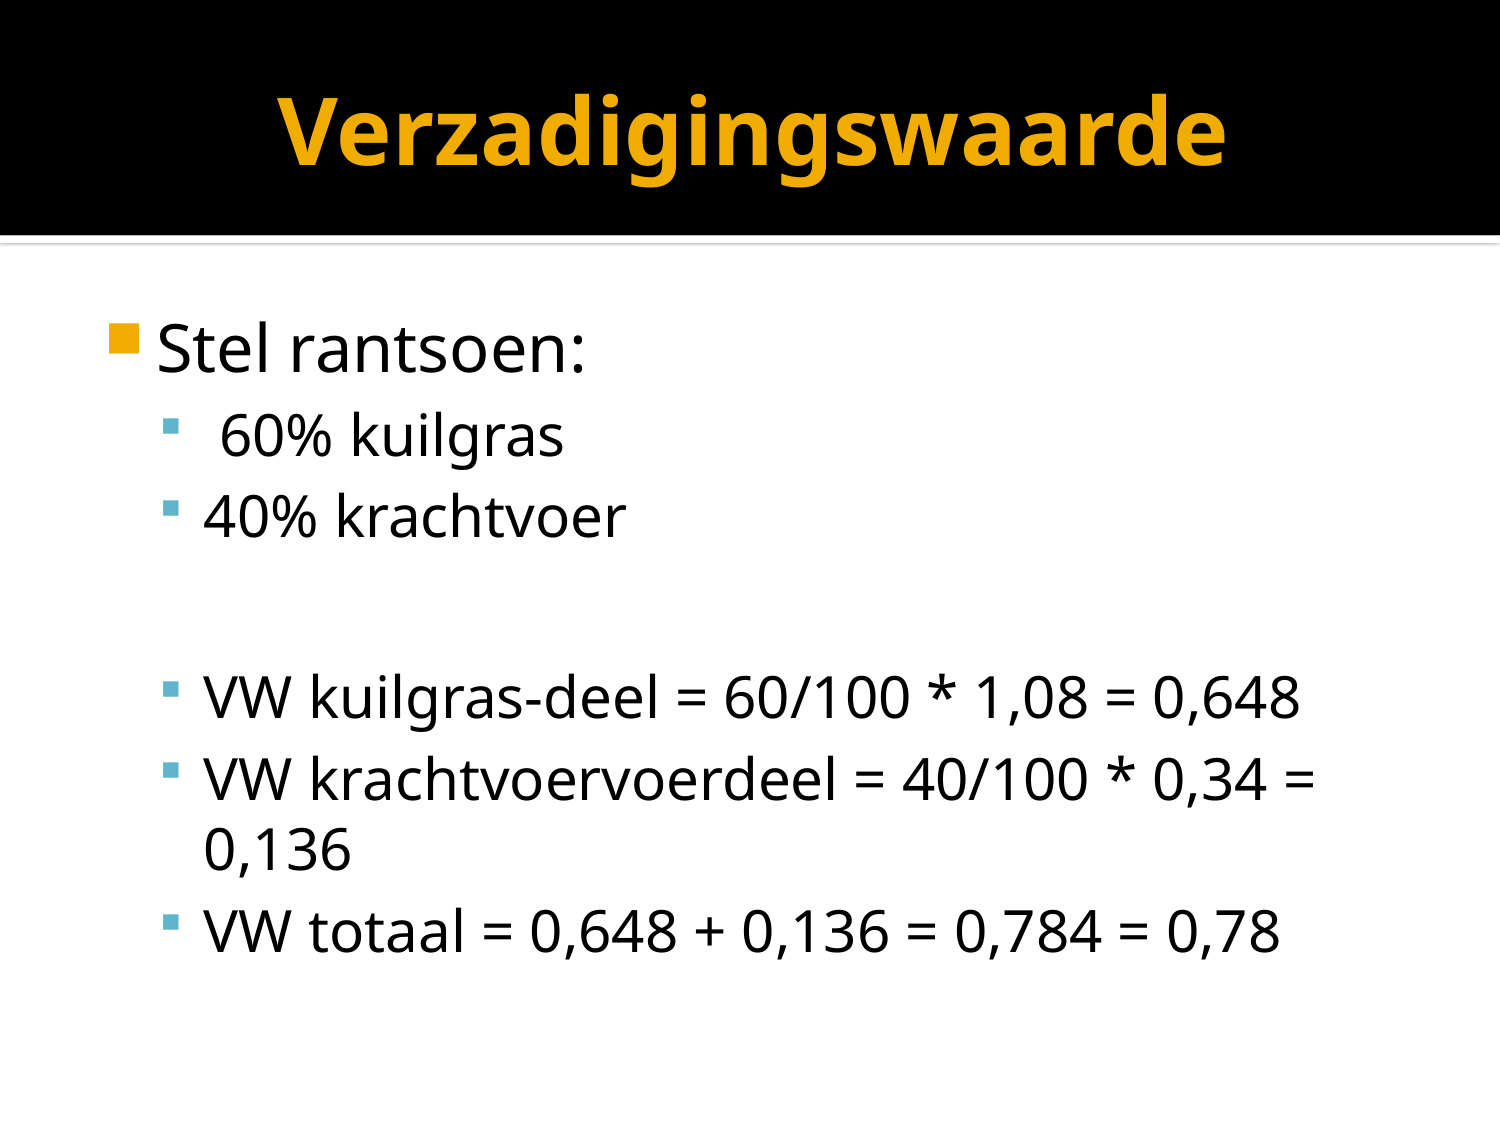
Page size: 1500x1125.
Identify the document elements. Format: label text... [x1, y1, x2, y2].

title Verzadigingswaarde [75, 25, 1425, 231]
list Stel rantsoen: 60% kuilgras 40% krachtvoer VW kuilgras-deel = 60/100 * 1,08 = 0,648 VW krachtvoervoerdeel = 40/100 * 0,34 = 0,136 VW totaal = 0,648 + 0,136 = 0,784 = 0,78 [75, 291, 1425, 1050]
